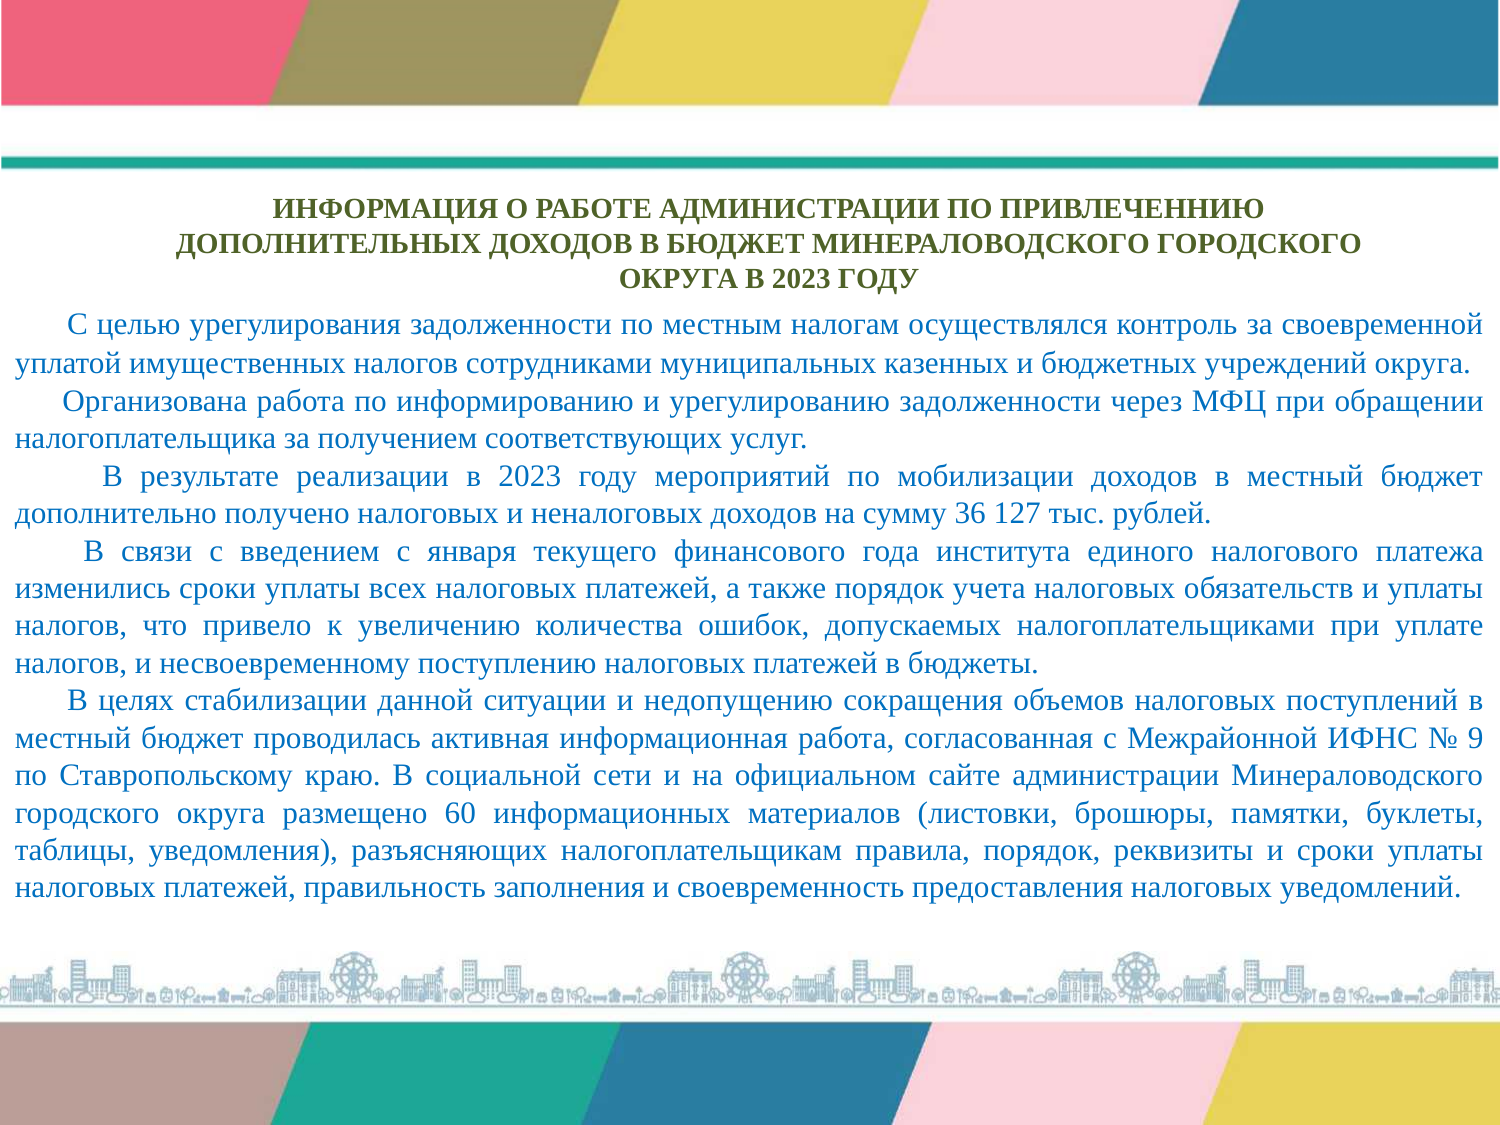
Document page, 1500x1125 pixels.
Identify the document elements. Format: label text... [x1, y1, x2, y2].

picture [0, 951, 1500, 1125]
picture [0, 0, 1500, 172]
text_box С целью урегулирования задолженности по местным налогам осуществлялся контроль за своевременной уплатой имущественных налогов сотрудниками муниципальных казенных и бюджетных учреждений округа. Организована работа по информированию и урегулированию задолженности через МФЦ при обращении налогоплательщика за получением соответствующих услуг. В результате реализации в 2023 году мероприятий по мобилизации доходов в местный бюджет дополнительно получено налоговых и неналоговых доходов на сумму 36 127 тыс. рублей. В связи с введением с января текущего финансового года института единого налогового платежа изменились сроки уплаты всех налоговых платежей, а также порядок учета налоговых обязательств и уплаты налогов, что привело к увеличению количества ошибок, допускаемых налогоплательщиками при уплате налогов, и несвоевременному поступлению налоговых платежей в бюджеты. В целях стабилизации данной ситуации и недопущению сокращения объемов налоговых поступлений в местный бюджет проводилась активная информационная работа, согласованная с Межрайонной ИФНС № 9 по Ставропольскому краю. В социальной сети и на официальном сайте администрации Минераловодского городского округа размещено 60 информационных материалов (листовки, брошюры, памятки, буклеты, таблицы, уведомления), разъясняющих налогоплательщикам правила, порядок, реквизиты и сроки уплаты налоговых платежей, правильность заполнения и своевременность предоставления налоговых уведомлений. [0, 287, 1500, 912]
title ИНФОРМАЦИЯ О РАБОТЕ АДМИНИСТРАЦИИ ПО ПРИВЛЕЧЕННИЮ ДОПОЛНИТЕЛЬНЫХ ДОХОДОВ В БЮДЖЕТ МИНЕРАЛОВОДСКОГО ГОРОДСКОГО ОКРУГА В 2023 ГОДУ [131, 180, 1407, 287]
